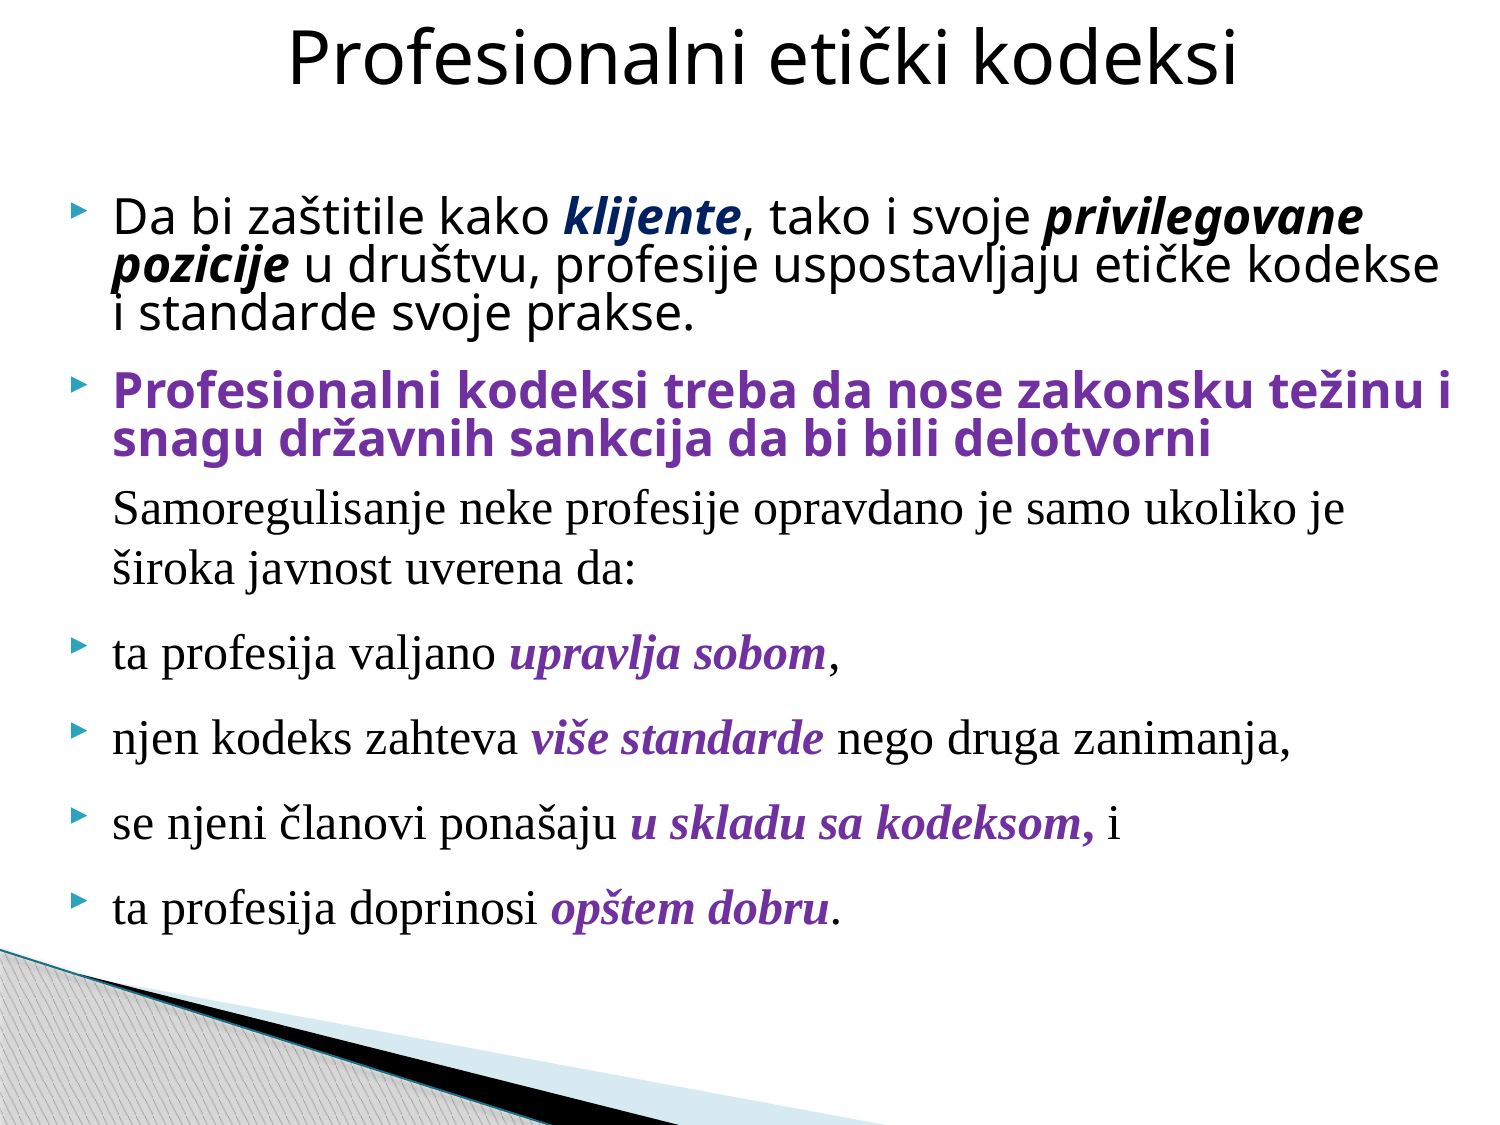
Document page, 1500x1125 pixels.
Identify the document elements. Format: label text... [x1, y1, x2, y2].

list Profesionalni etički kodeksi Da bi zaštitile kako klijente, tako i svoje privilegovane pozicije u društvu, profesije uspostavljaju etičke kodekse i standarde svoje prakse. Profesionalni kodeksi treba da nose zakonsku težinu i snagu državnih sankcija da bi bili delotvorni Samoregulisanje neke profesije opravdano je samo ukoliko je široka javnost uverena da: ta profesija valjano upravlja sobom, njen kodeks zahteva više standarde nego druga zanimanja, se njeni članovi ponašaju u skladu sa kodeksom, i ta profesija doprinosi opštem dobru. [52, 18, 1475, 907]
